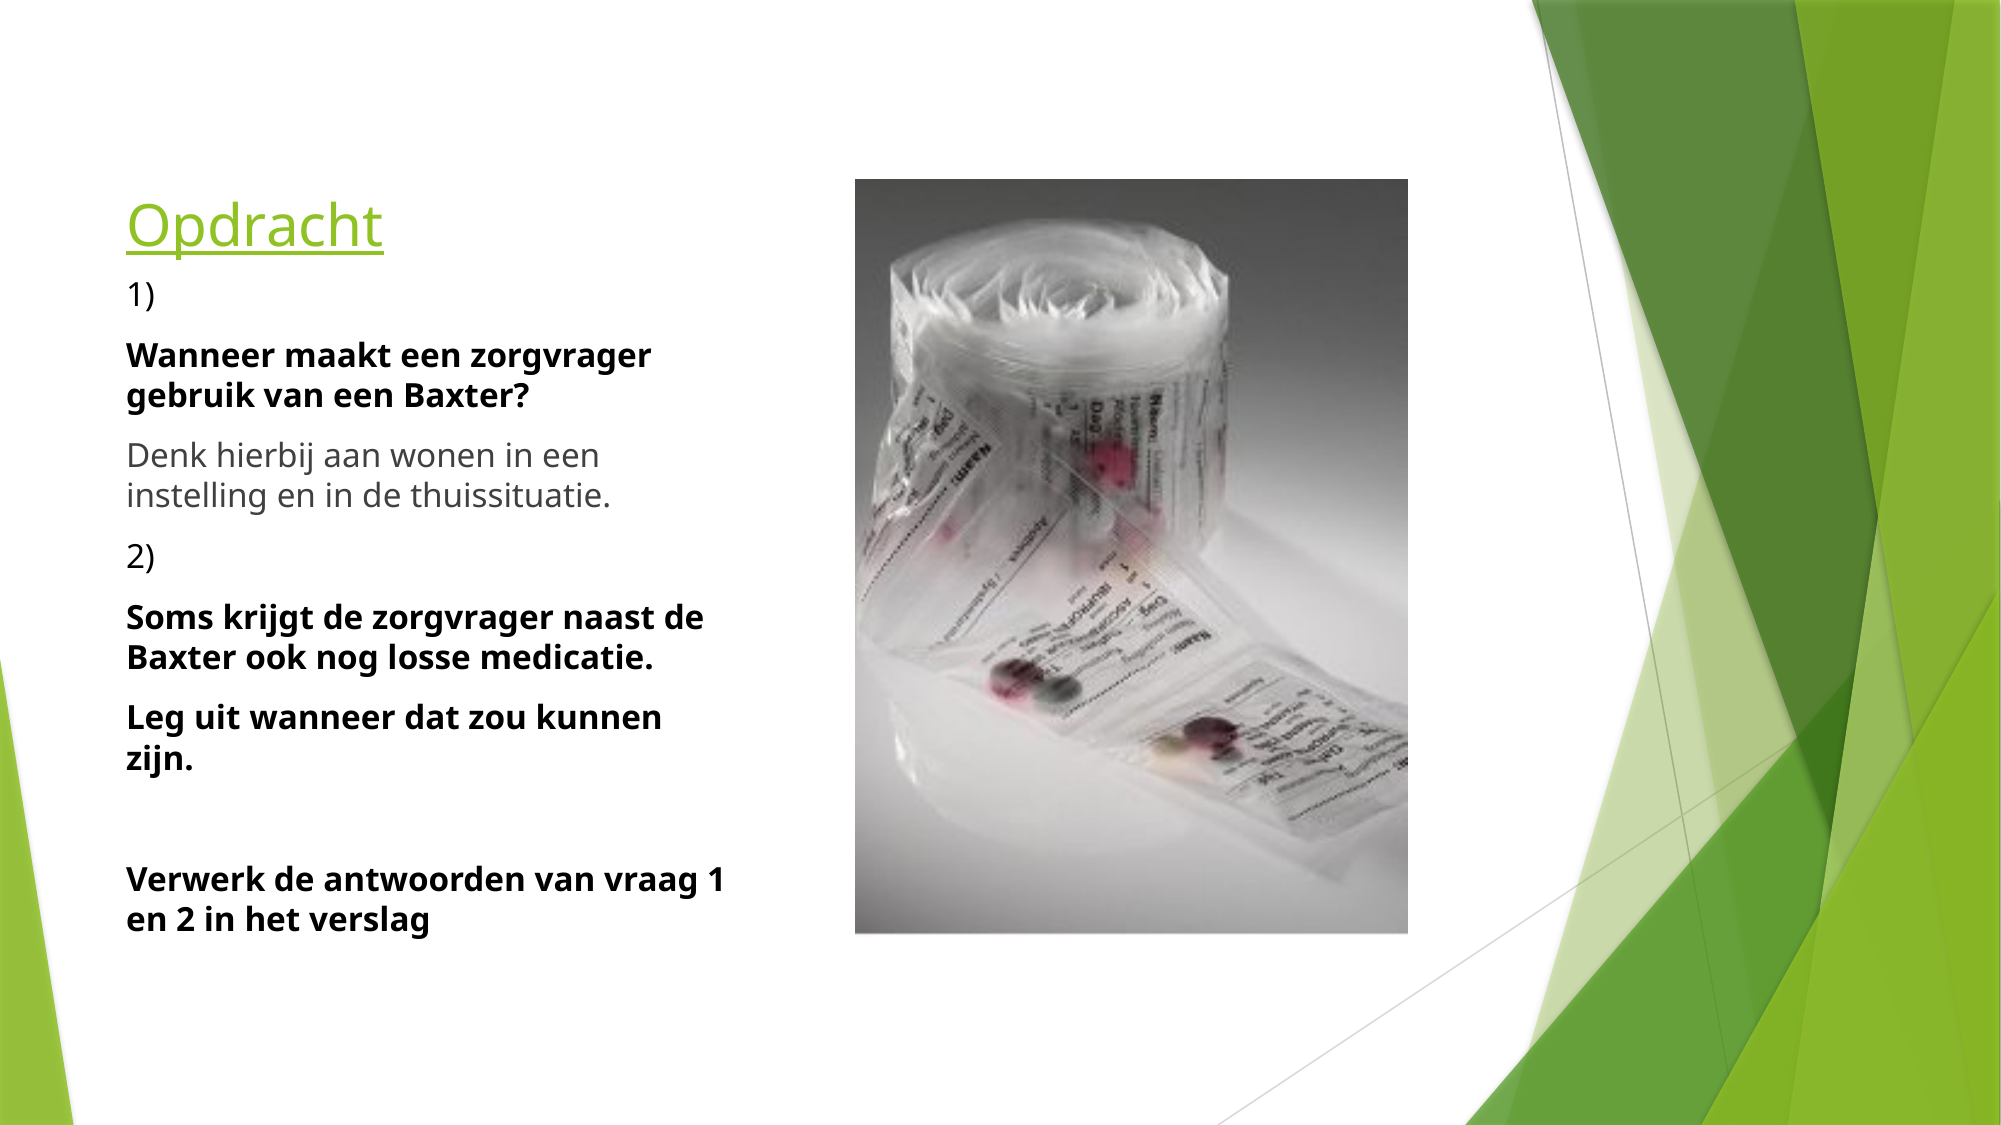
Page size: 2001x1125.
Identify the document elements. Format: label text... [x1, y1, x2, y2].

title Opdracht [111, 156, 744, 265]
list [854, 179, 1409, 937]
list 1) Wanneer maakt een zorgvrager gebruik van een Baxter? Denk hierbij aan wonen in een instelling en in de thuissituatie. 2) Soms krijgt de zorgvrager naast de Baxter ook nog losse medicatie. Leg uit wanneer dat zou kunnen zijn. Verwerk de antwoorden van vraag 1 en 2 in het verslag [111, 265, 744, 880]
